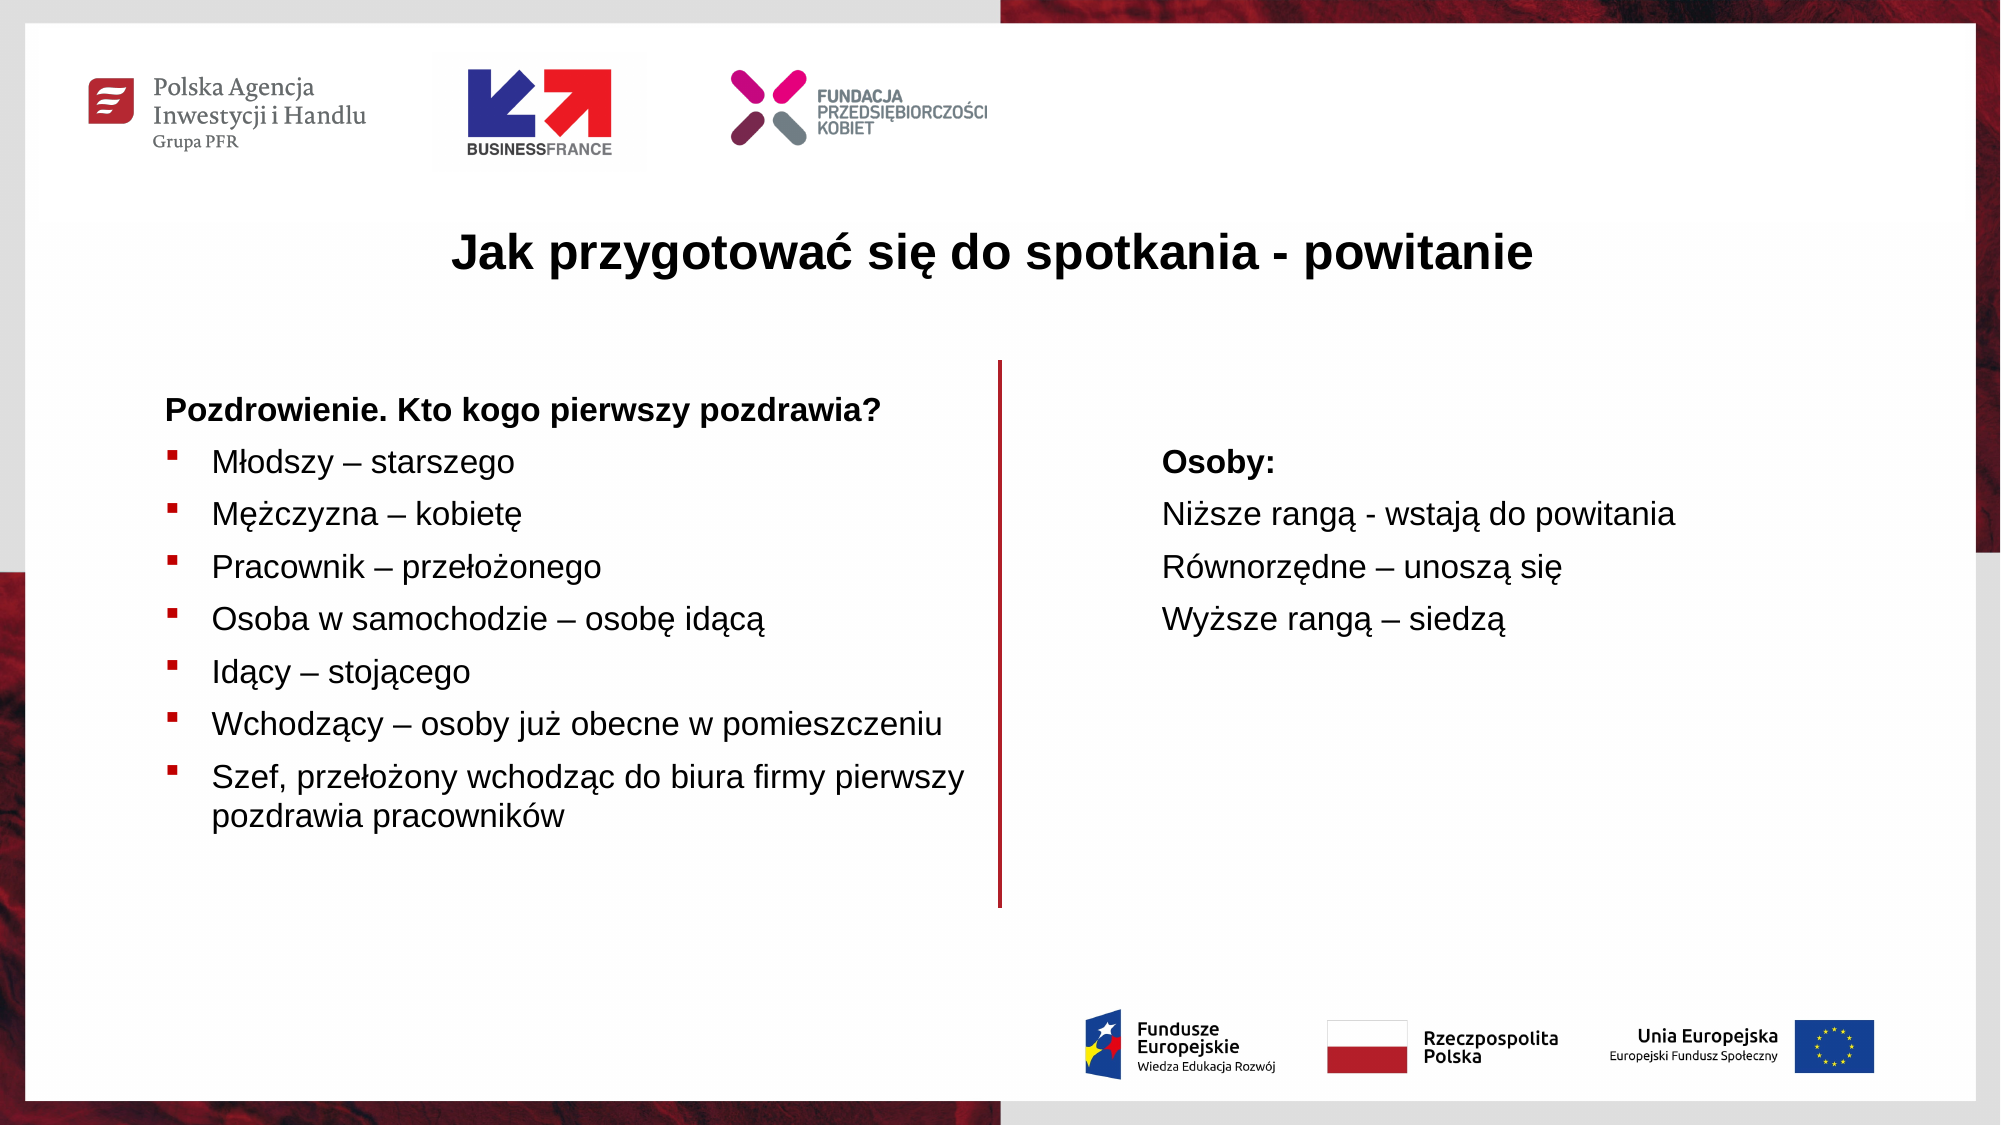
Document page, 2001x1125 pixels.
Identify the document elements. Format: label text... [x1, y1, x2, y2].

title Jak przygotować się do spotkania - powitanie [137, 178, 1863, 289]
picture [0, 0, 2001, 1125]
text_box Pozdrowienie. Kto kogo pierwszy pozdrawia? Młodszy – starszego Mężczyzna – kobietę Pracownik – przełożonego Osoba w samochodzie – osobę idącą Idący – stojącego Wchodzący – osoby już obecne w pomieszczeniu Szef, przełożony wchodząc do biura firmy pierwszy pozdrawia pracowników Osoby: Niższe rangą - wstają do powitania Równorzędne – unoszą się Wyższe rangą – siedzą [149, 380, 1850, 1125]
